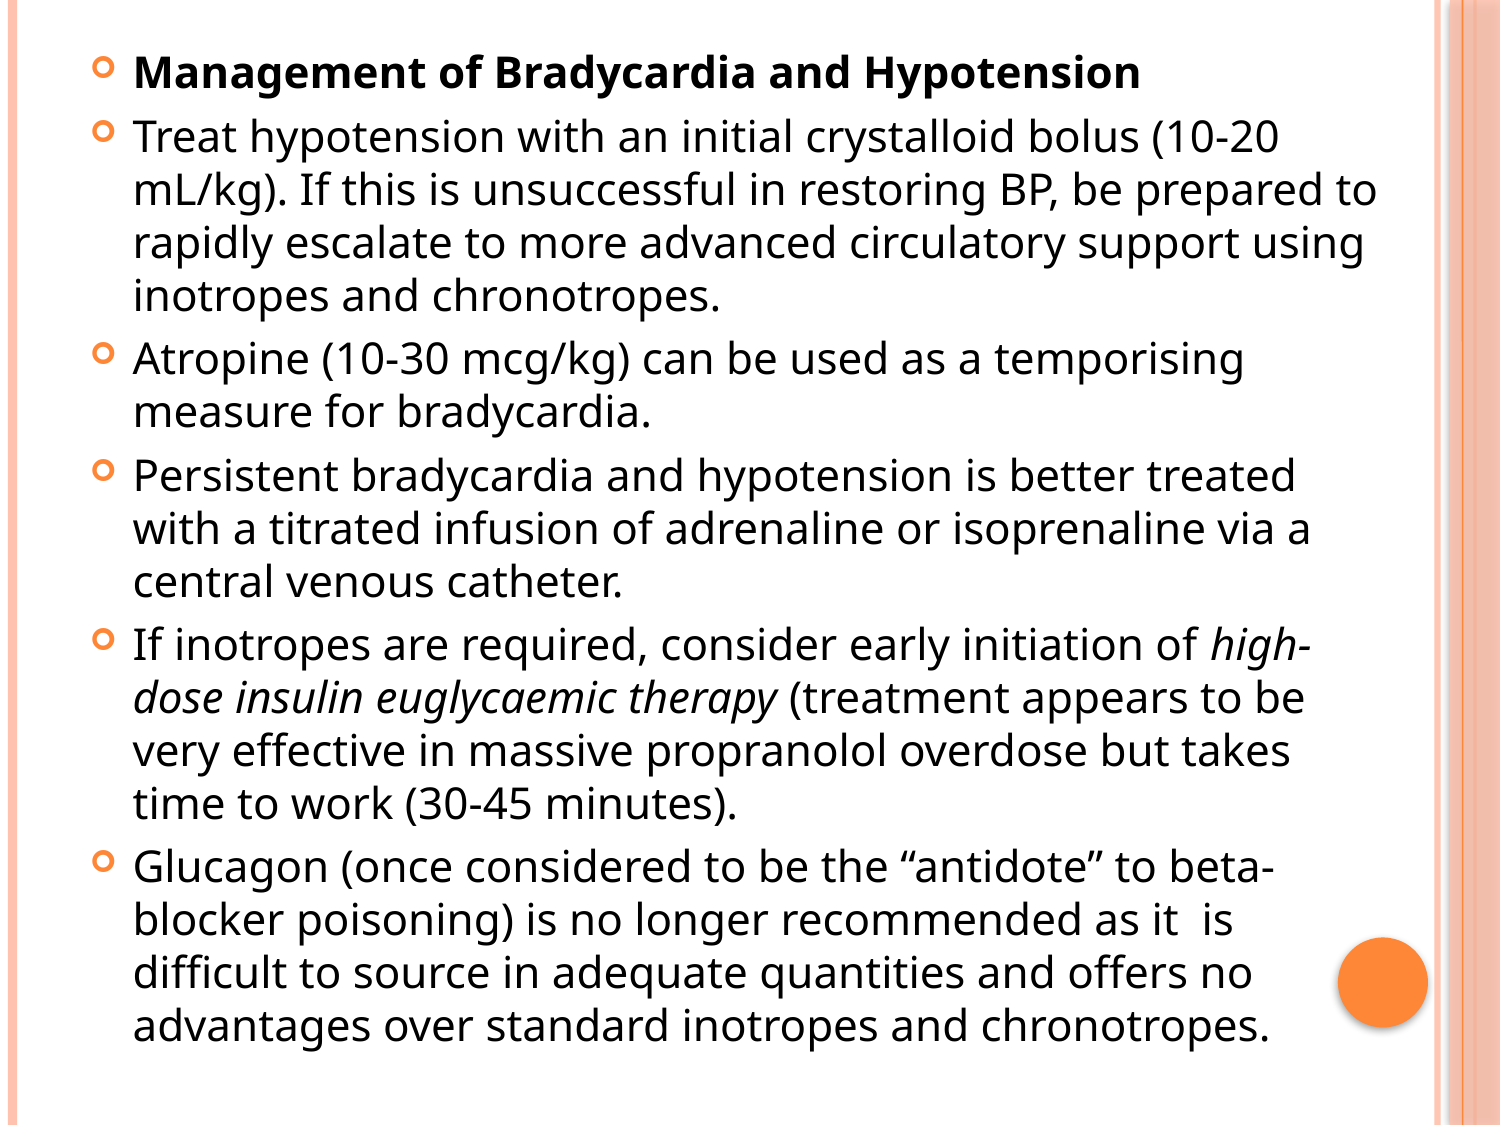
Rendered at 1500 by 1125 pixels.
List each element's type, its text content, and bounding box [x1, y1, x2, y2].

list Management of Bradycardia and Hypotension Treat hypotension with an initial crystalloid bolus (10-20 mL/kg). If this is unsuccessful in restoring BP, be prepared to rapidly escalate to more advanced circulatory support using inotropes and chronotropes. Atropine (10-30 mcg/kg) can be used as a temporising measure for bradycardia. Persistent bradycardia and hypotension is better treated with a titrated infusion of adrenaline or isoprenaline via a central venous catheter. If inotropes are required, consider early initiation of high-dose insulin euglycaemic therapy (treatment appears to be very effective in massive propranolol overdose but takes time to work (30-45 minutes). Glucagon (once considered to be the “antidote” to beta-blocker poisoning) is no longer recommended as it is difficult to source in adequate quantities and offers no advantages over standard inotropes and chronotropes. [75, 37, 1400, 1062]
